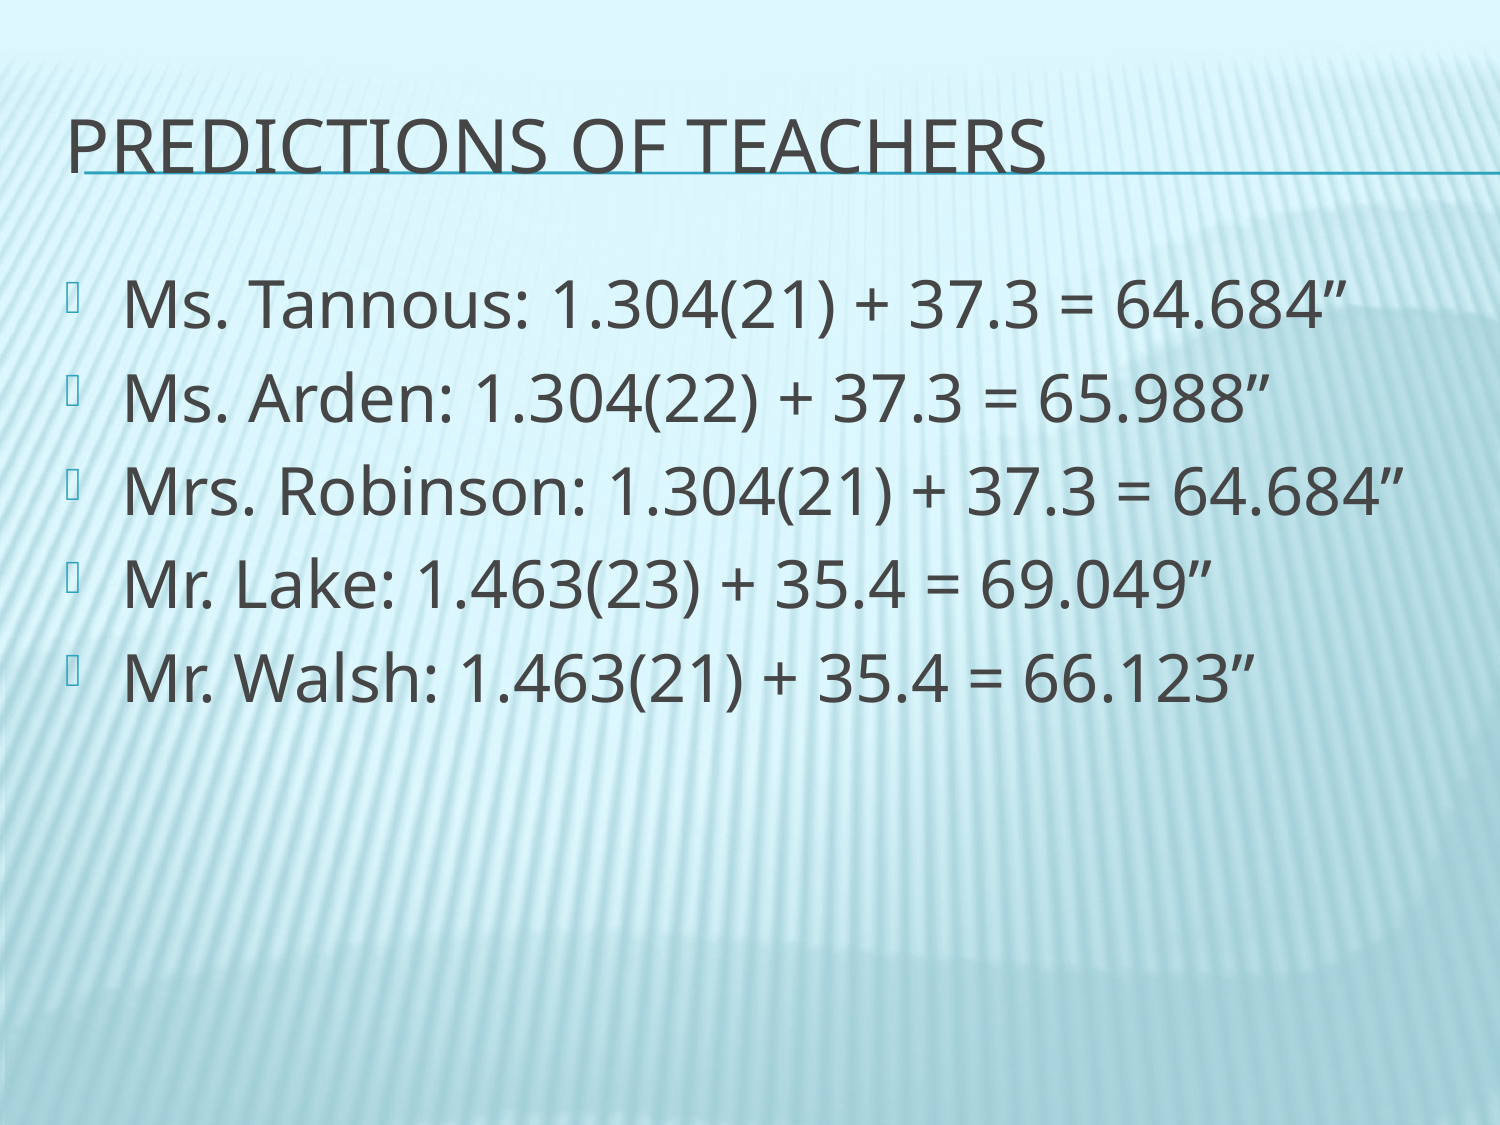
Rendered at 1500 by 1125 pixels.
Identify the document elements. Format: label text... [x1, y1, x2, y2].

title Predictions of teachers [50, 75, 1475, 213]
list Ms. Tannous: 1.304(21) + 37.3 = 64.684” Ms. Arden: 1.304(22) + 37.3 = 65.988” Mrs. Robinson: 1.304(21) + 37.3 = 64.684” Mr. Lake: 1.463(23) + 35.4 = 69.049” Mr. Walsh: 1.463(21) + 35.4 = 66.123” [50, 254, 1475, 998]
